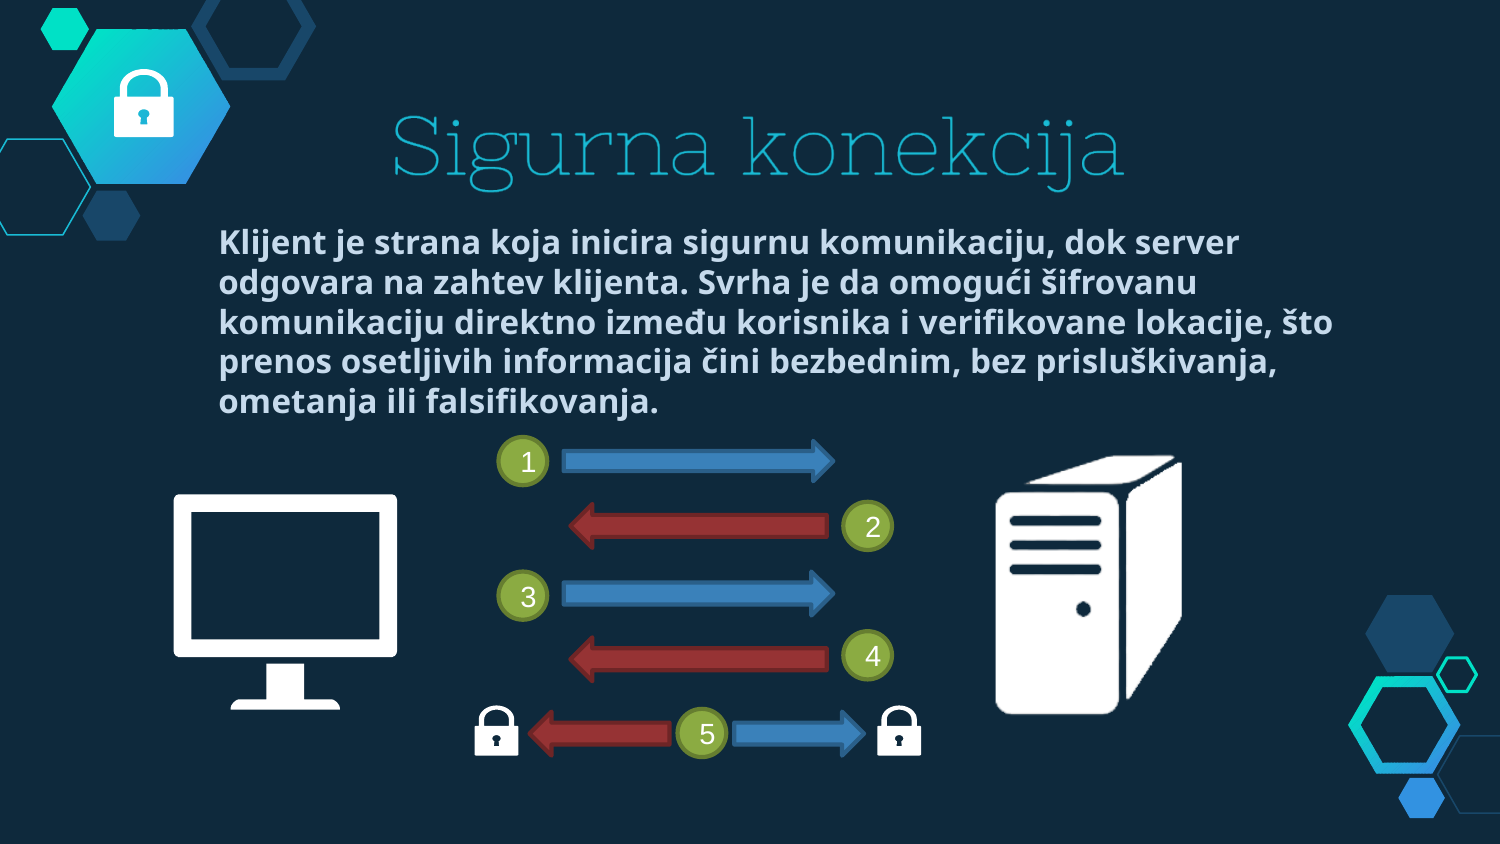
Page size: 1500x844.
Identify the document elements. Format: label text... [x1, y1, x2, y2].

picture [908, 419, 1254, 732]
text_box 2 [841, 499, 895, 553]
text_box Klijent je strana koja inicira sigurnu komunikaciju, dok server odgovara na zahtev klijenta. Svrha je da omogući šifrovanu komunikaciju direktno između korisnika i verifikovane lokacije, što prenos osetljivih informacija čini bezbednim, bez prisluškivanja, ometanja ili falsifikovanja. [203, 206, 1409, 343]
picture [339, 67, 1188, 244]
text_box [568, 501, 829, 550]
text_box [561, 569, 836, 618]
text_box [474, 705, 519, 756]
text_box [561, 438, 836, 484]
text_box 5 [675, 706, 729, 760]
text_box [877, 705, 922, 756]
text_box 4 [841, 629, 895, 682]
text_box [568, 635, 829, 684]
text_box [114, 69, 174, 138]
text_box [527, 709, 672, 758]
text_box [732, 709, 867, 758]
text_box 3 [496, 569, 550, 622]
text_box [173, 494, 398, 710]
text_box 1 [496, 434, 550, 488]
